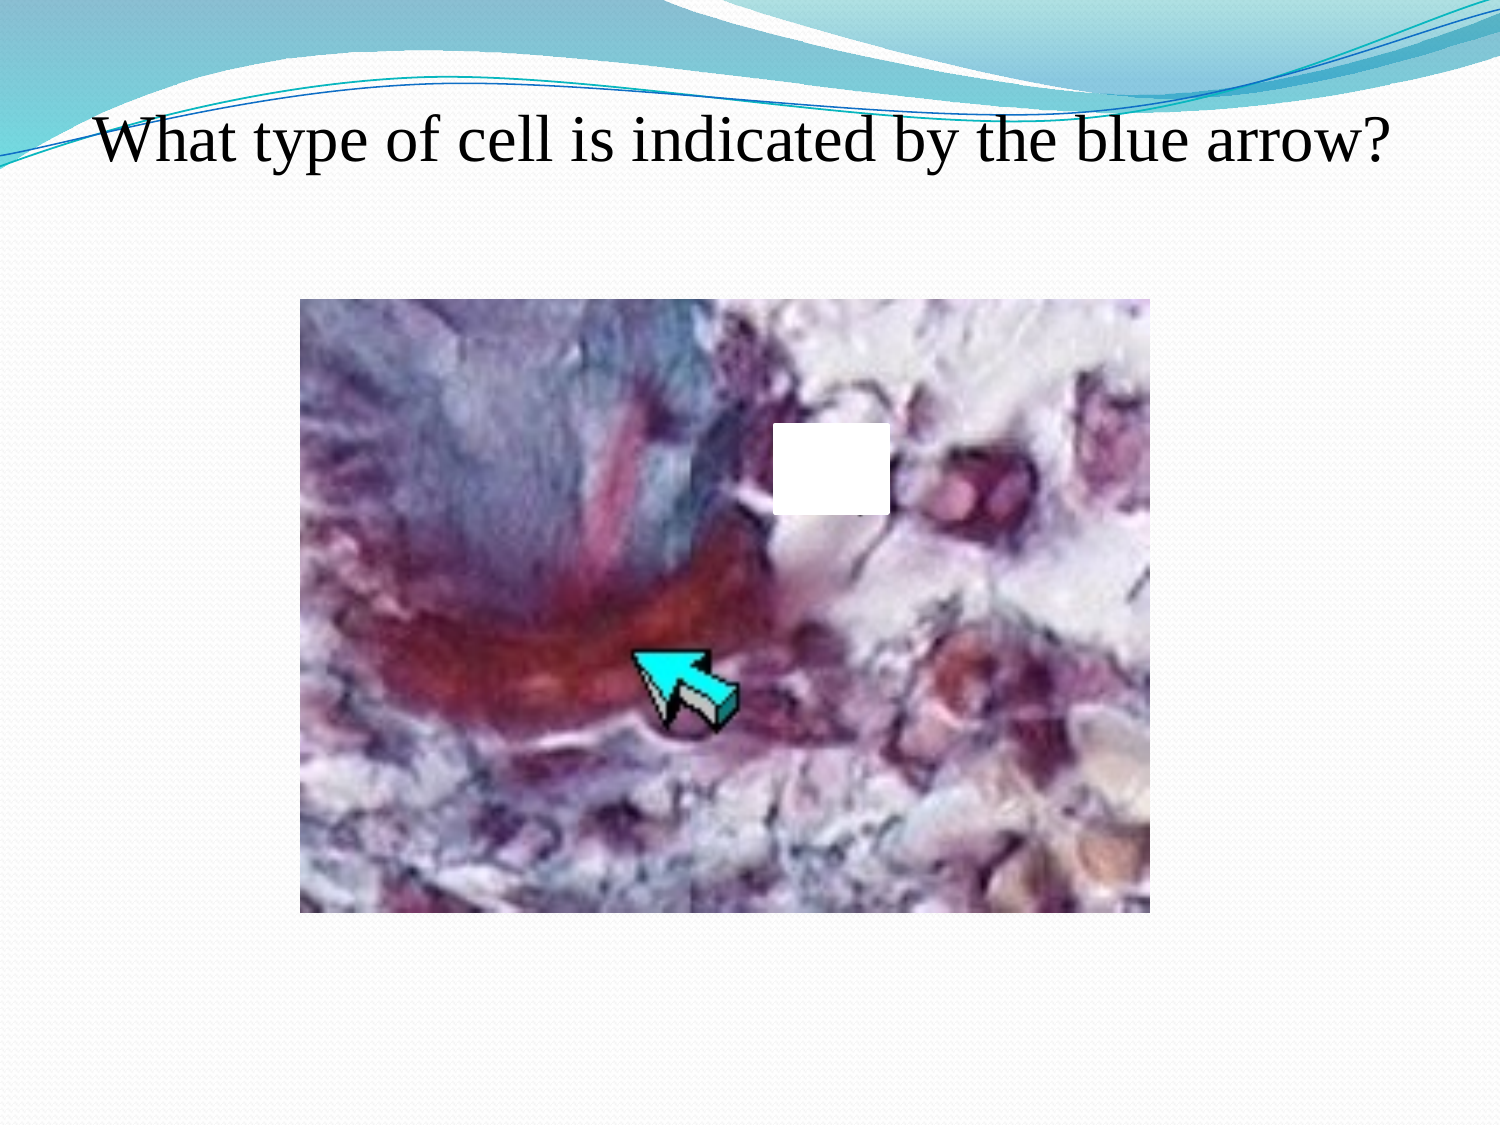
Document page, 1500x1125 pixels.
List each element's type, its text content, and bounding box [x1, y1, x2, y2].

picture [299, 299, 1151, 913]
text_box What type of cell is indicated by the blue arrow? [74, 87, 1413, 183]
